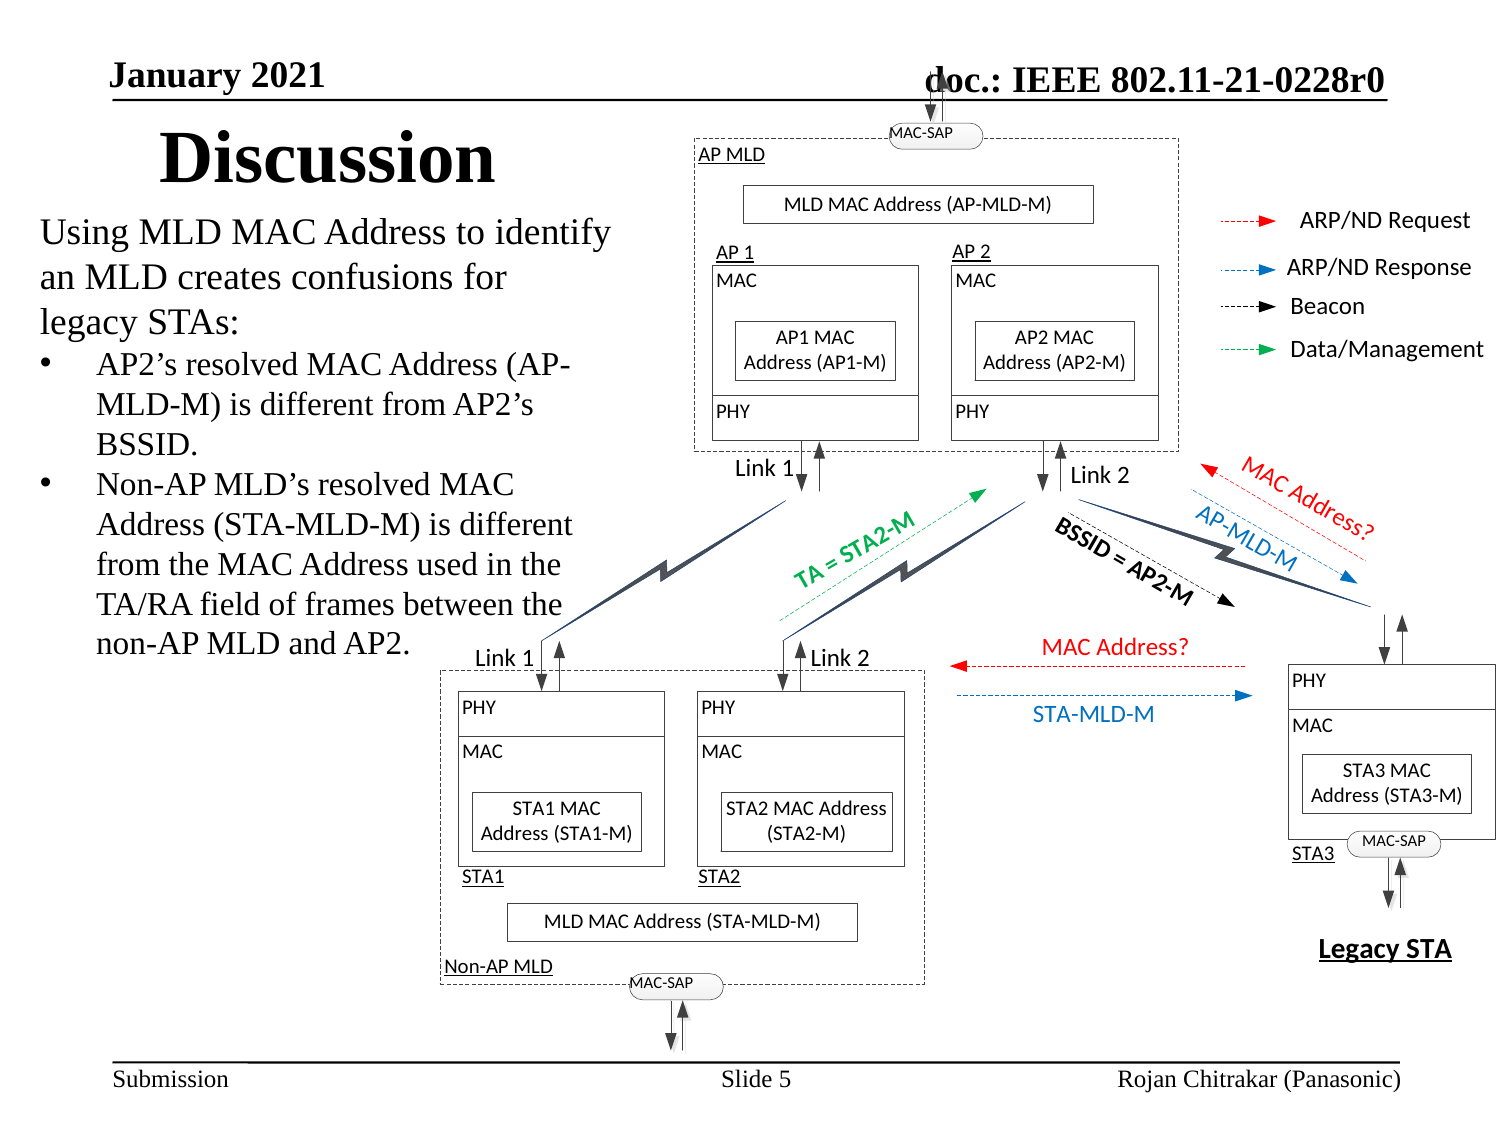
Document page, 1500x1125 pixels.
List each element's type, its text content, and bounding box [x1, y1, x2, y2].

slide_number Slide 5 [712, 1066, 800, 1093]
footer Rojan Chitrakar (Panasonic) [949, 1066, 1402, 1093]
text_box Discussion [0, 99, 432, 194]
text_box Using MLD MAC Address to identify an MLD creates confusions for legacy STAs: AP2’s resolved MAC Address (AP-MLD-M) is different from AP2’s BSSID. Non-AP MLD’s resolved MAC Address (STA-MLD-M) is different from the MAC Address used in the TA/RA field of frames between the non-AP MLD and AP2. [24, 199, 432, 670]
picture [437, 68, 1498, 1057]
